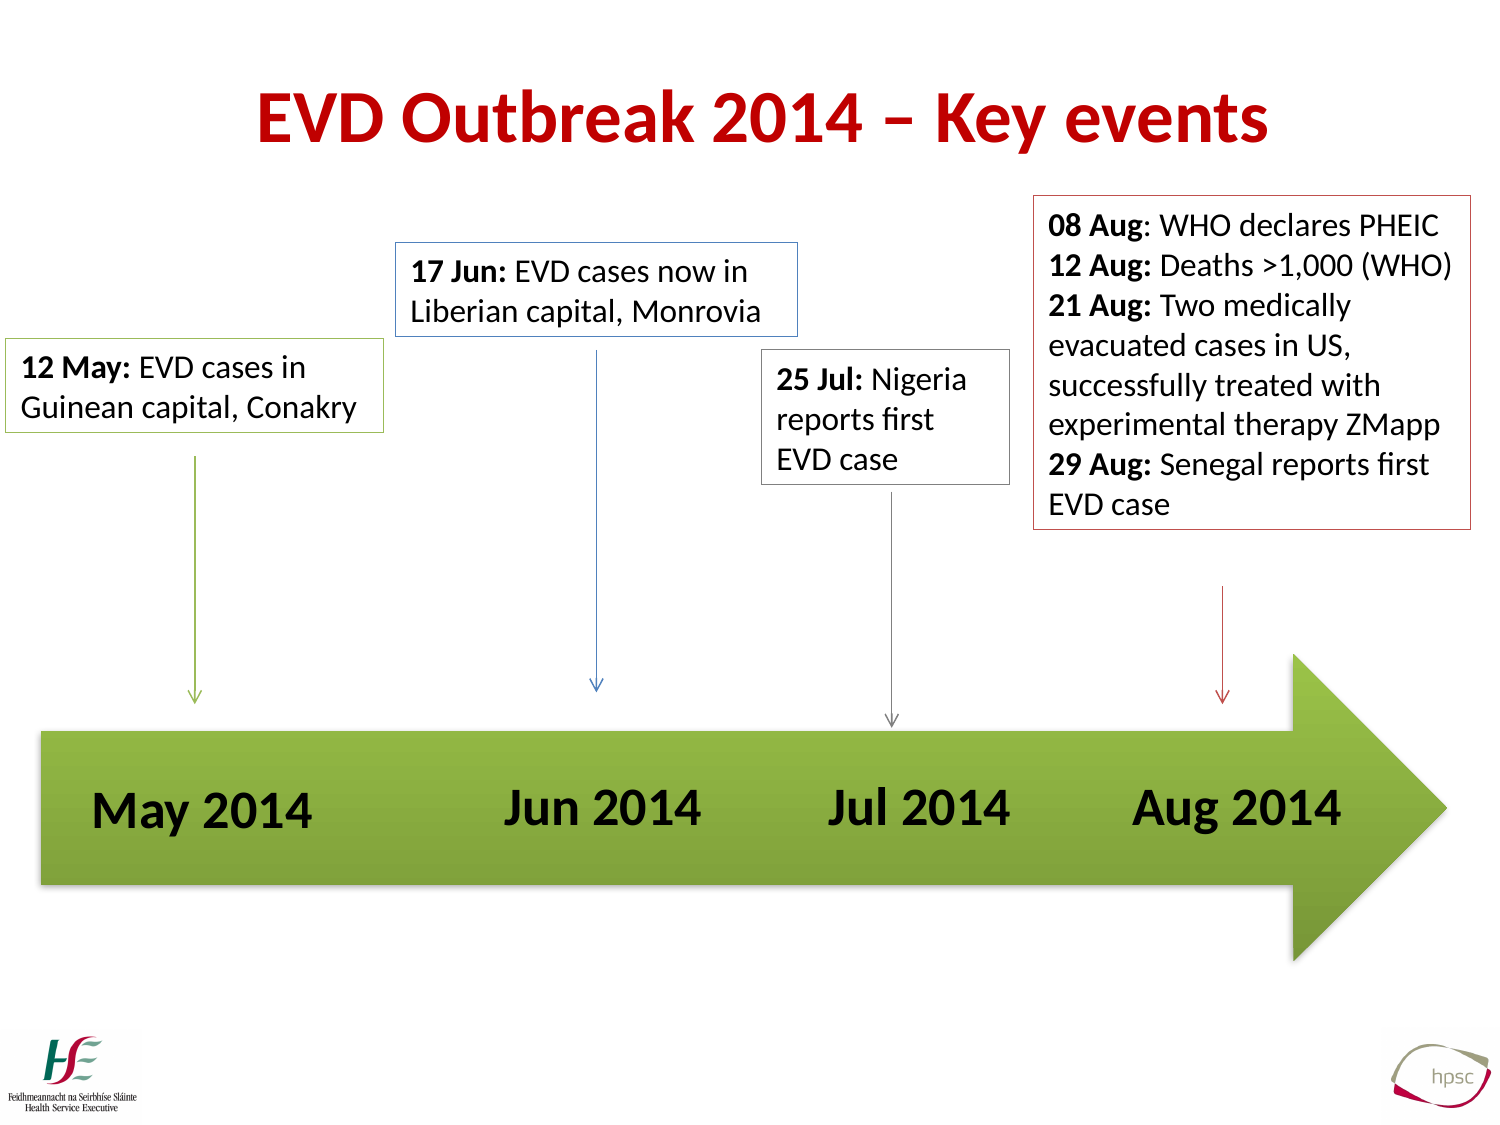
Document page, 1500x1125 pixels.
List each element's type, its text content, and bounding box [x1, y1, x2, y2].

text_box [41, 651, 1448, 965]
picture [1381, 1027, 1500, 1125]
text_box 12 May: EVD cases in Guinean capital, Conakry [5, 338, 384, 433]
text_box 17 Jun: EVD cases now in Liberian capital, Monrovia [395, 242, 798, 337]
text_box 25 Jul: Nigeria reports first EVD case [761, 349, 1010, 485]
picture [0, 1029, 142, 1125]
title EVD Outbreak 2014 – Key events [88, 54, 1439, 171]
text_box 08 Aug: WHO declares PHEIC 12 Aug: Deaths >1,000 (WHO) 21 Aug: Two medically evacuated cases in US, successfully treated with experimental therapy ZMapp 29 Aug: Senegal reports first EVD case [1033, 195, 1471, 530]
